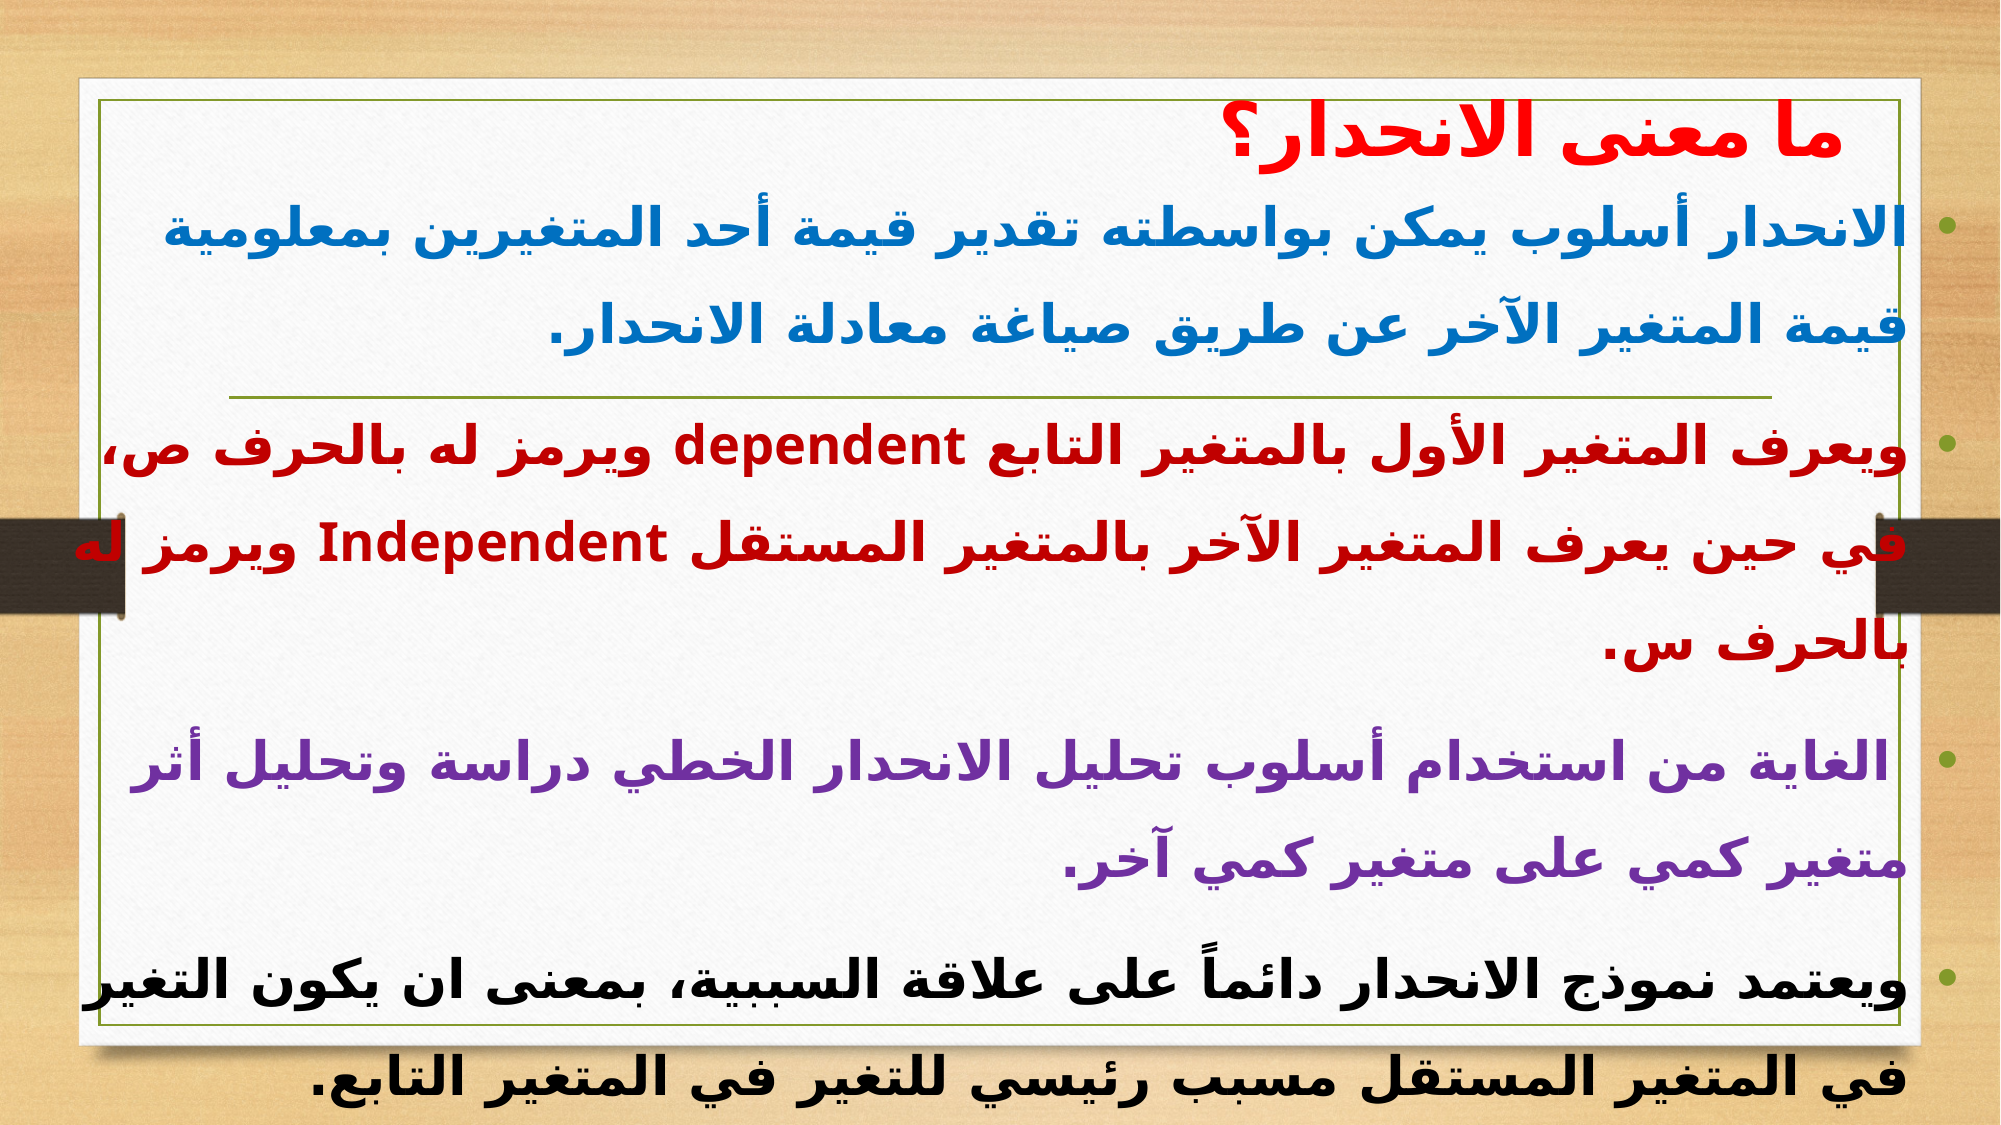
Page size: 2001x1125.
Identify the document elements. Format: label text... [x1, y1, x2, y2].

title ما معنى الانحدار؟ [137, 59, 1863, 152]
picture [0, 0, 2001, 1125]
list الانحدار أسلوب يمكن بواسطته تقدير قيمة أحد المتغيرين بمعلومية قيمة المتغير الآخر عن طريق صياغة معادلة الانحدار. ويعرف المتغير الأول بالمتغير التابع dependent ويرمز له بالحرف ص، في حين يعرف المتغير الآخر بالمتغير المستقل Independent ويرمز له بالحرف س. الغاية من استخدام أسلوب تحليل الانحدار الخطي دراسة وتحليل أثر متغير كمي على متغير كمي آخر. ويعتمد نموذج الانحدار دائماً على علاقة السببية، بمعنى ان يكون التغير في المتغير المستقل مسبب رئيسي للتغير في المتغير التابع. كما تهدف دراسة الانحدار التنبؤ بقيمة متغير ص بمعرفة متغير س. [32, 152, 1974, 1102]
